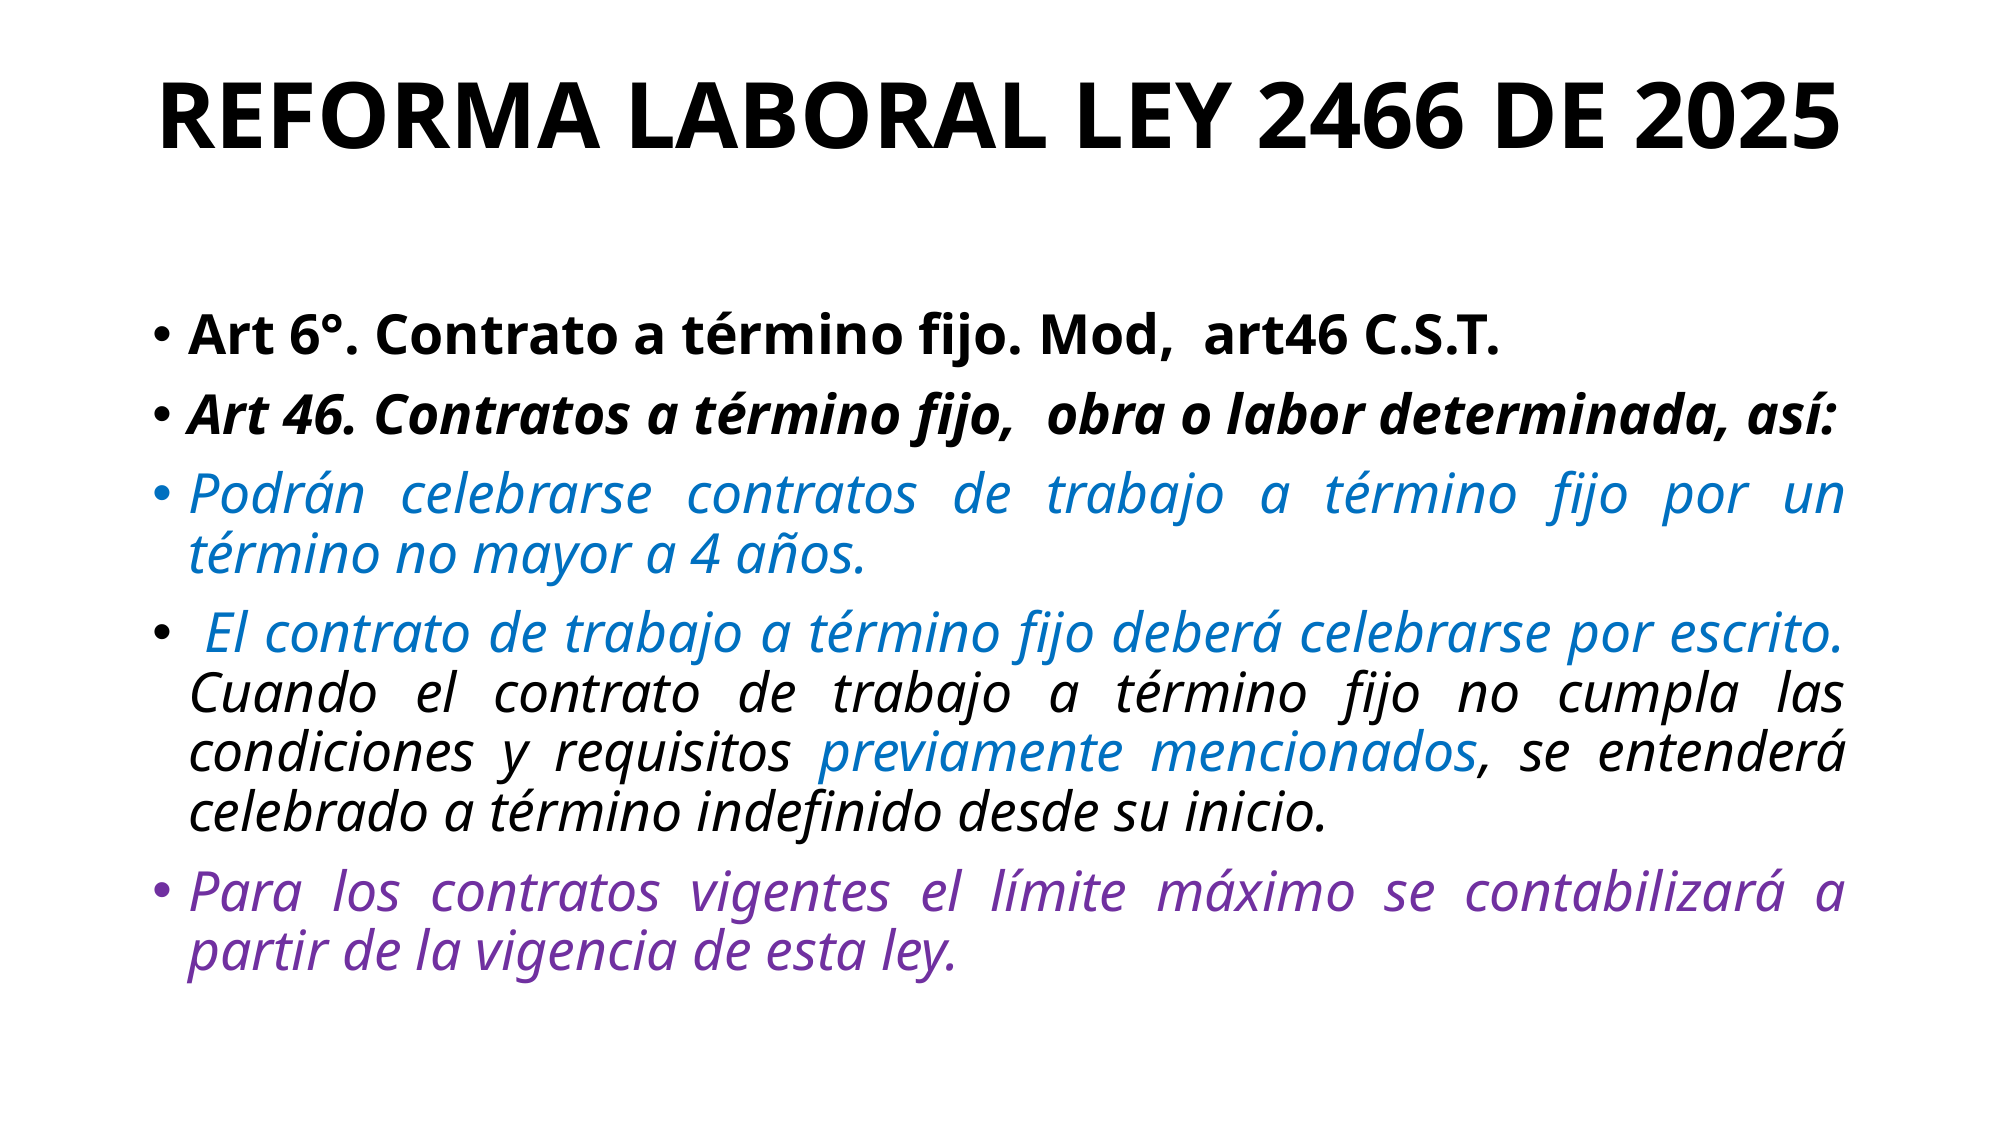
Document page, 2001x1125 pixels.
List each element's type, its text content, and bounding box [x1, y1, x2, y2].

title REFORMA LABORAL LEY 2466 DE 2025 [137, 59, 1863, 278]
list Art 6°. Contrato a término fijo. Mod, art46 C.S.T. Art 46. Contratos a término fijo, obra o labor determinada, así: Podrán celebrarse contratos de trabajo a término fijo por un término no mayor a 4 años. El contrato de trabajo a término fijo deberá celebrarse por escrito. Cuando el contrato de trabajo a término fijo no cumpla las condiciones y requisitos previamente mencionados, se entenderá celebrado a término indefinido desde su inicio. Para los contratos vigentes el límite máximo se contabilizará a partir de la vigencia de esta ley. [137, 299, 1863, 1014]
